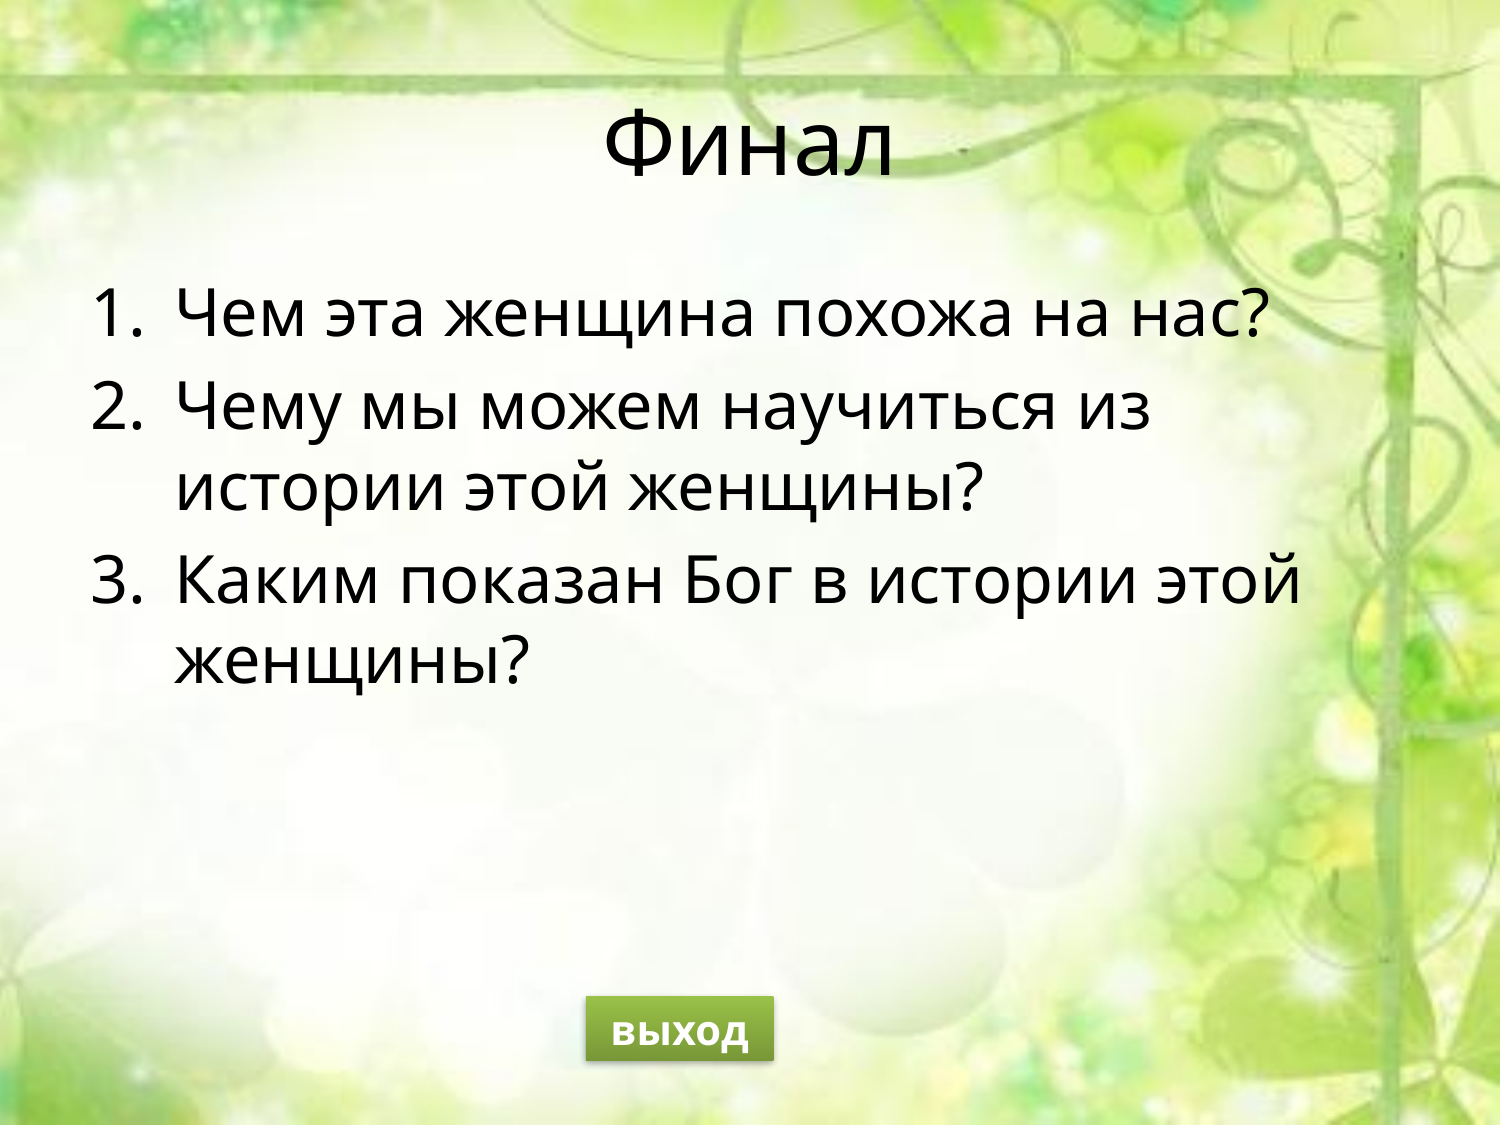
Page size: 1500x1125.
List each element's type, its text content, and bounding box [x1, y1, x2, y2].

list Чем эта женщина похожа на нас? Чему мы можем научиться из истории этой женщины? Каким показан Бог в истории этой женщины? [75, 262, 1425, 750]
text_box выход [585, 996, 774, 1061]
picture [0, 0, 1500, 1125]
title Финал [75, 45, 1425, 233]
